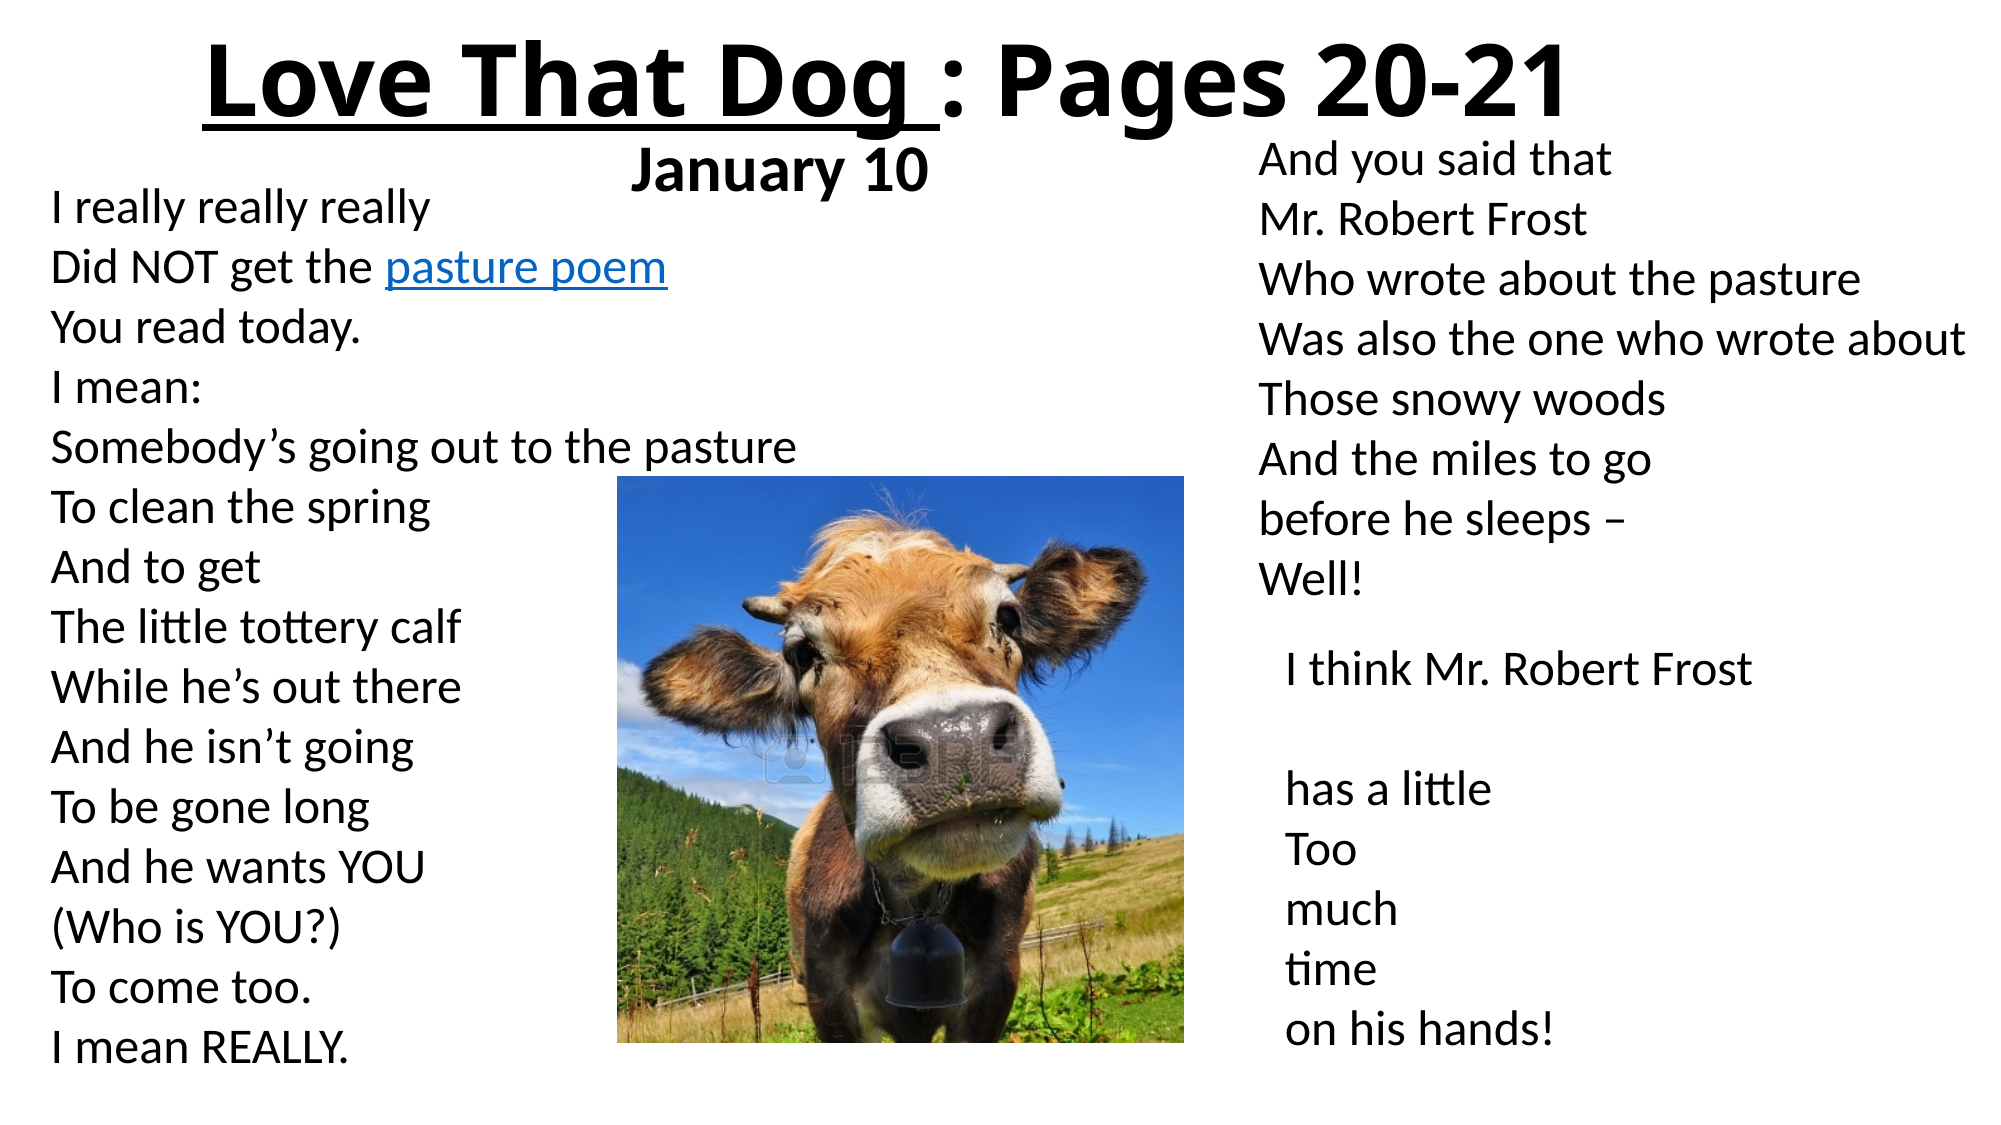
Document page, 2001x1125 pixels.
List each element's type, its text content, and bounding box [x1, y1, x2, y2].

text_box I really really really Did NOT get the pasture poem You read today. I mean: Somebody’s going out to the pasture To clean the spring And to get The little tottery calf While he’s out there And he isn’t going To be gone long And he wants YOU (Who is YOU?) To come too. I mean REALLY. [35, 165, 946, 1081]
text_box January 10 [617, 144, 1047, 213]
picture [617, 476, 1184, 1043]
text_box And you said that Mr. Robert Frost Who wrote about the pasture Was also the one who wrote about Those snowy woods And the miles to go before he sleeps – Well! [1243, 117, 2000, 673]
text_box Love That Dog : Pages 20-21 [187, 8, 1939, 144]
text_box I think Mr. Robert Frost has a little Too much time on his hands! [1270, 627, 1775, 1063]
